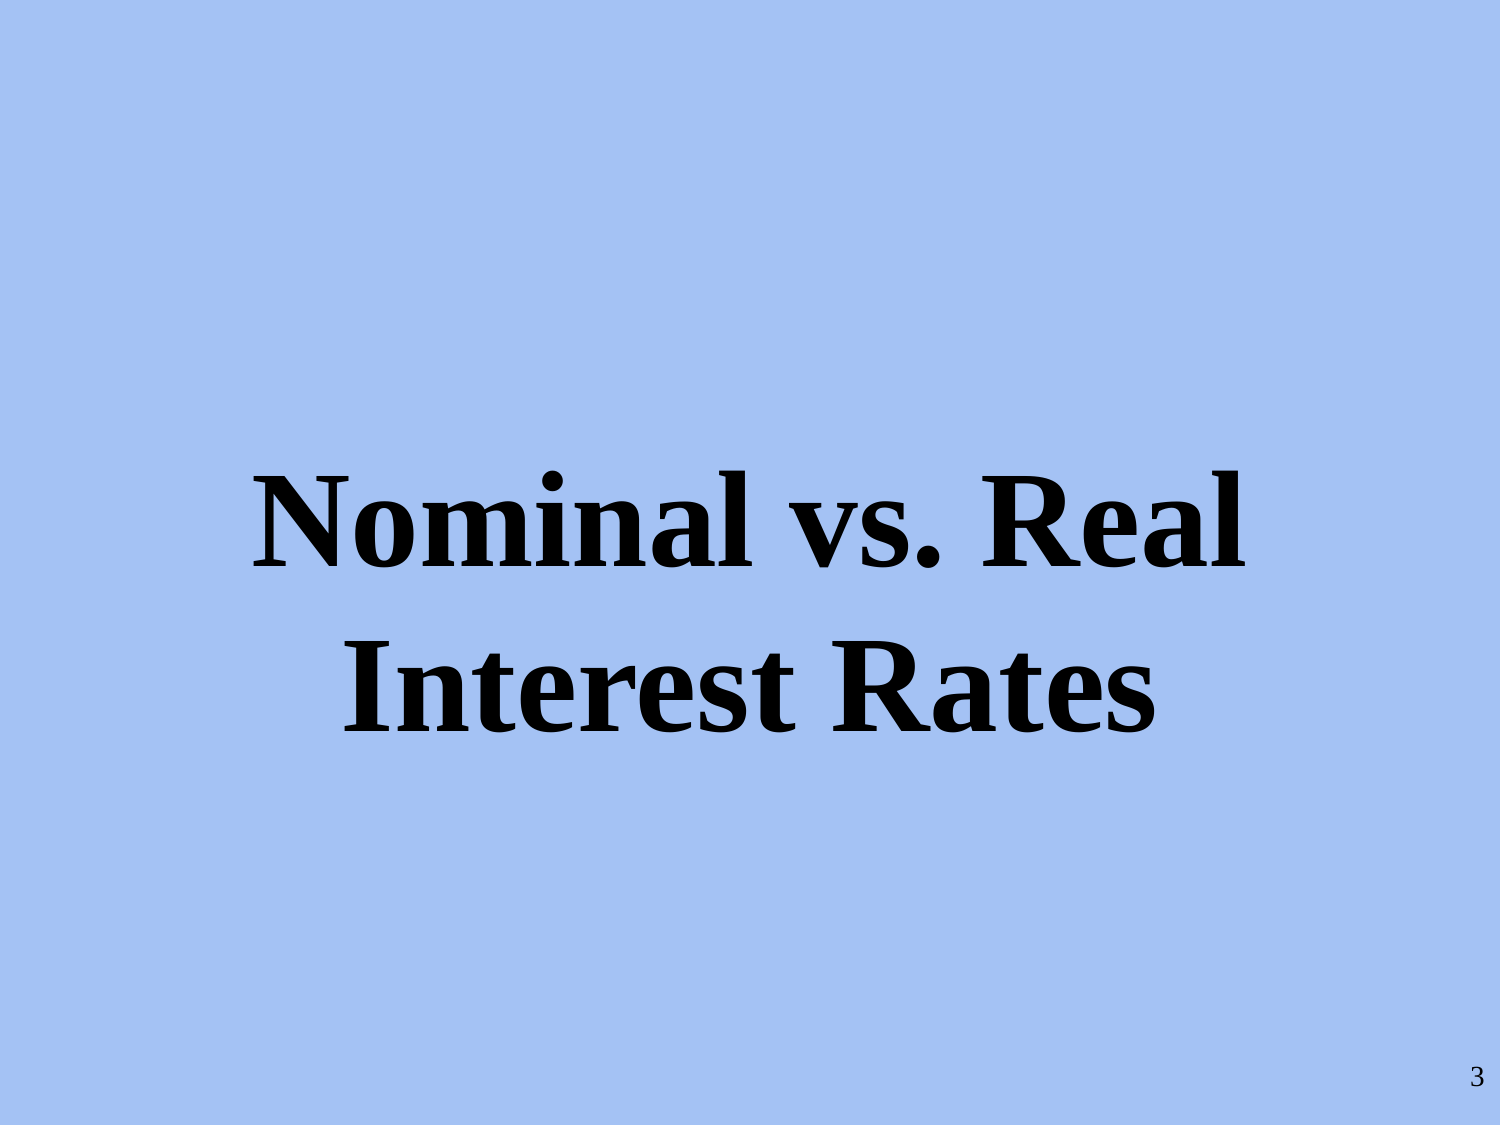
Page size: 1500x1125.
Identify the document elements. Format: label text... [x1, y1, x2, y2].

title Nominal vs. Real Interest Rates [0, 450, 1500, 738]
text_box ‹#› [1187, 1049, 1500, 1125]
